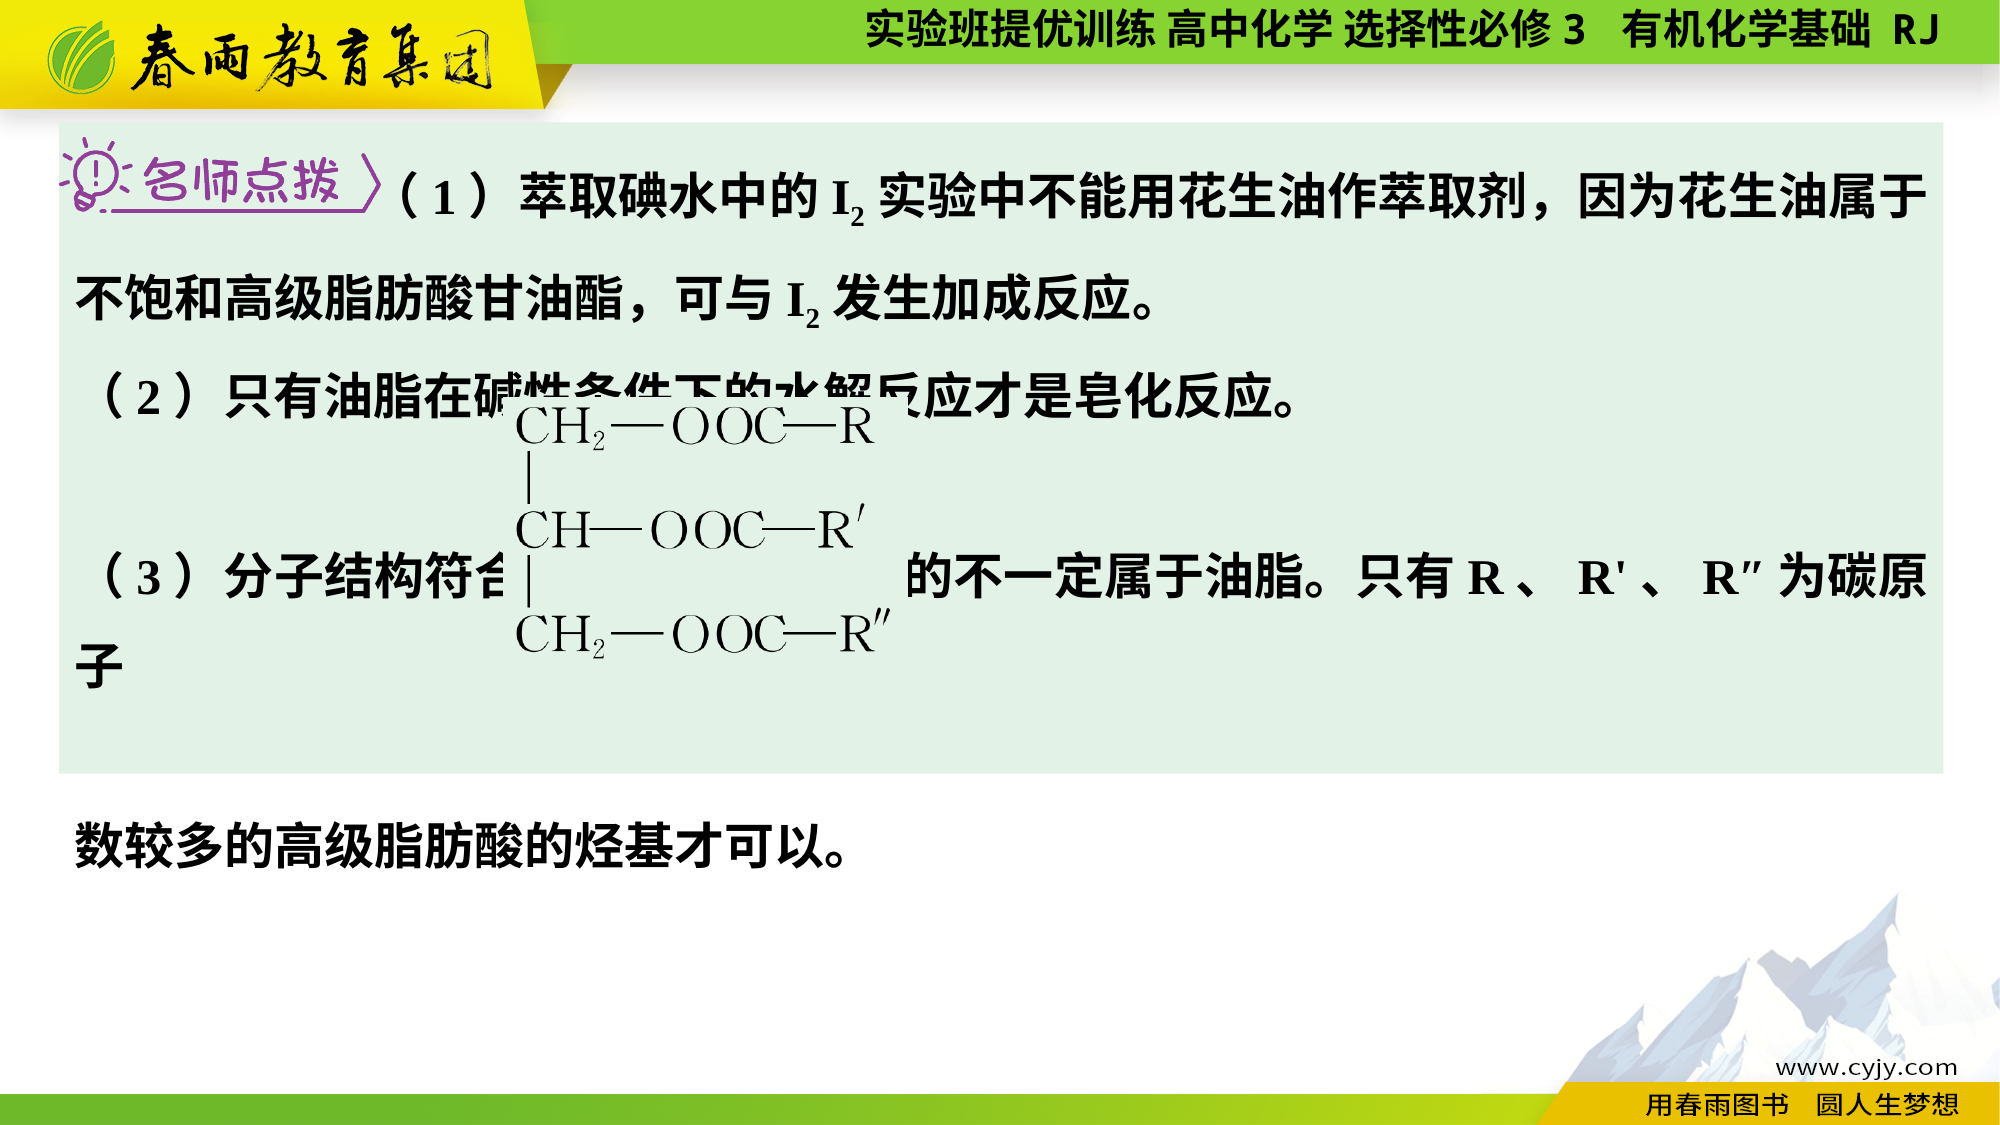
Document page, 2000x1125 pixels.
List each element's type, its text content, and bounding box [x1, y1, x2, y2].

list （1）萃取碘水中的I2实验中不能用花生油作萃取剂，因为花生油属于不饱和高级脂肪酸甘油酯，可与I2发生加成反应。 （2）只有油脂在碱性条件下的水解反应才是皂化反应。 （3）分子结构符合 的不一定属于油脂。只有R、R'、R″为碳原子 数较多的高级脂肪酸的烃基才可以。 [59, 122, 1944, 774]
picture [0, 0, 2000, 1125]
